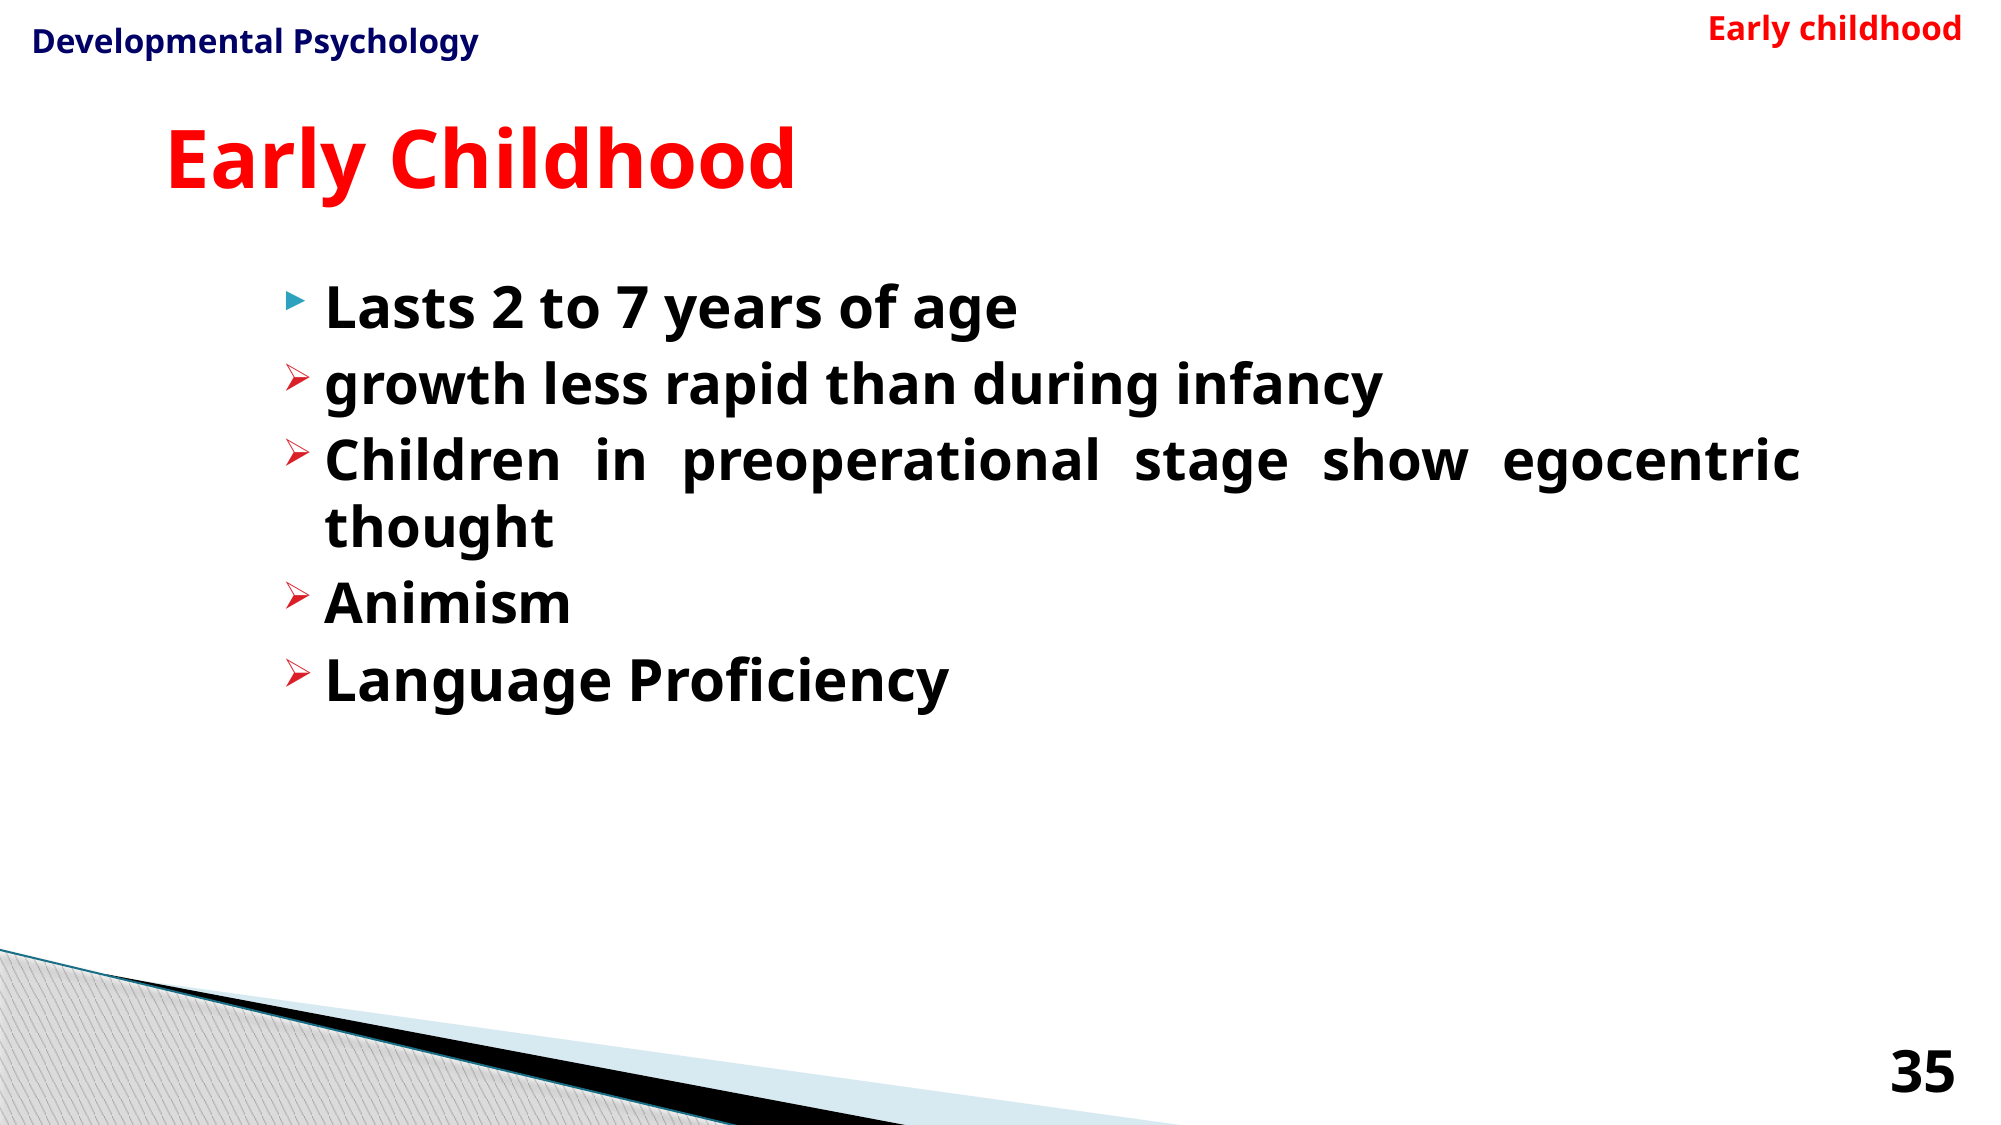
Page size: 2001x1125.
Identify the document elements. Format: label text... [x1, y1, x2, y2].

title Early Childhood [150, 99, 1850, 213]
slide_number 35 [1829, 1024, 1972, 1112]
list Lasts 2 to 7 years of age growth less rapid than during infancy Children in preoperational stage show egocentric thought Animism Language Proficiency [249, 262, 1817, 975]
text_box Developmental Psychology [16, 12, 767, 68]
text_box Early childhood [1692, 0, 2000, 55]
